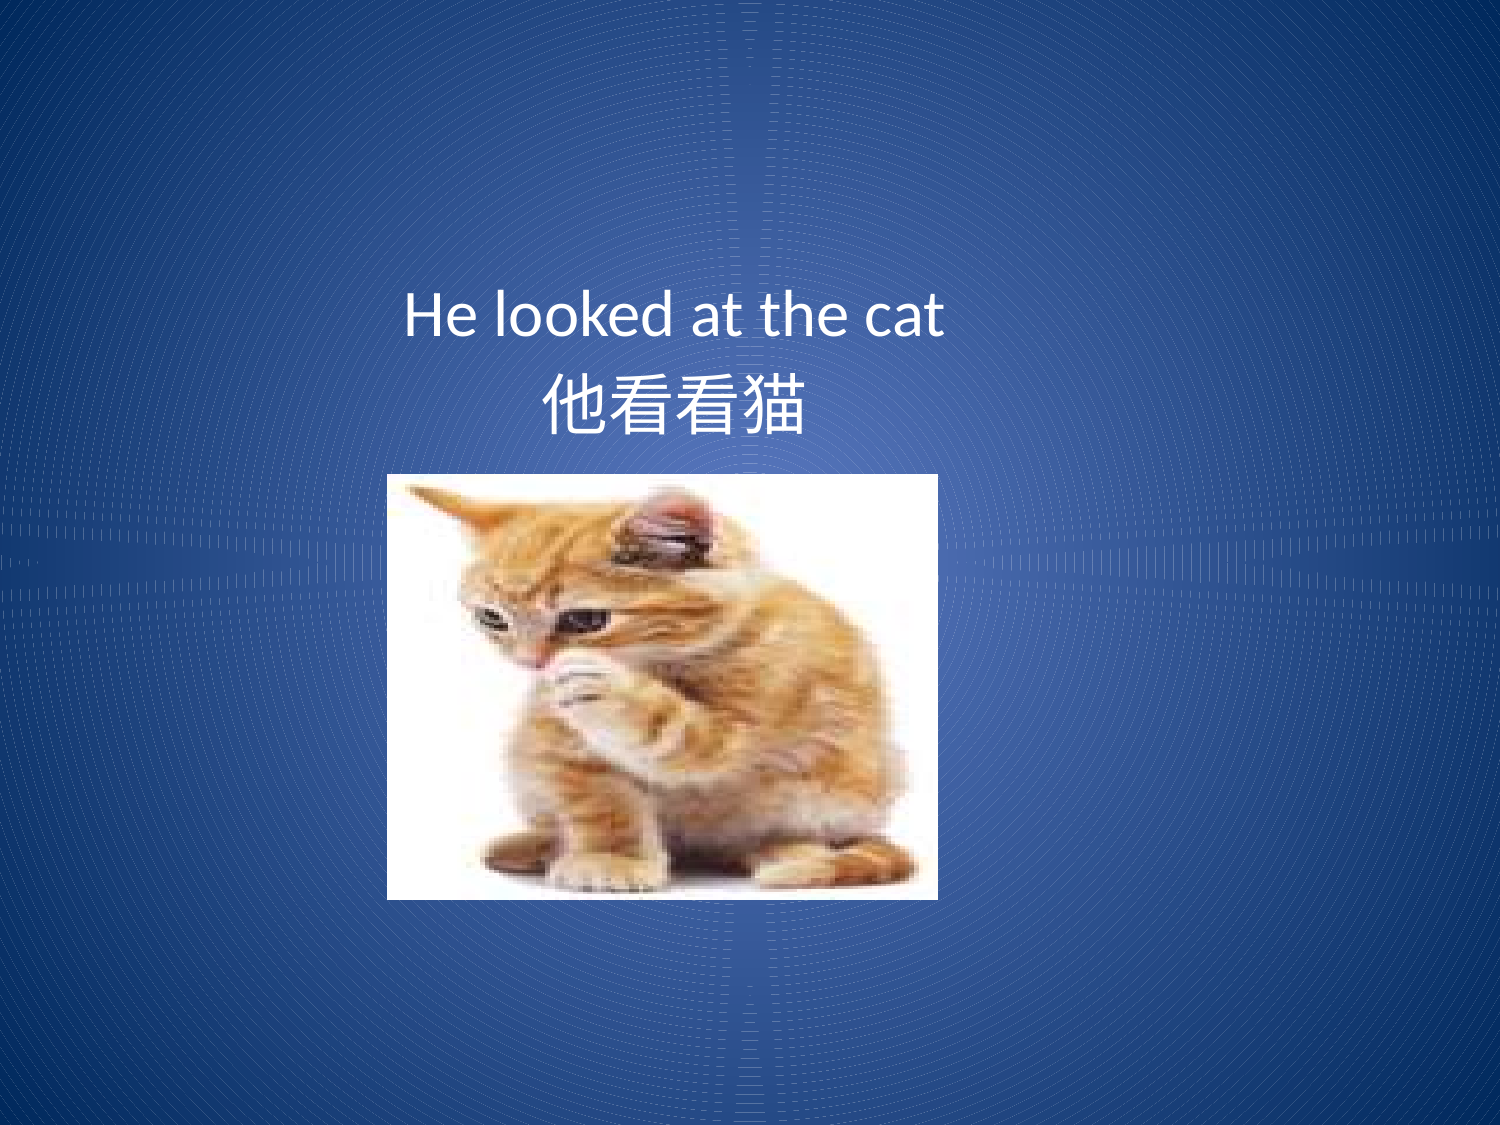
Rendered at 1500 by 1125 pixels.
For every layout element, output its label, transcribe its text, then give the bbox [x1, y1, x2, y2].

picture [387, 474, 938, 901]
list He looked at the cat 他看看猫 [0, 262, 1351, 1006]
